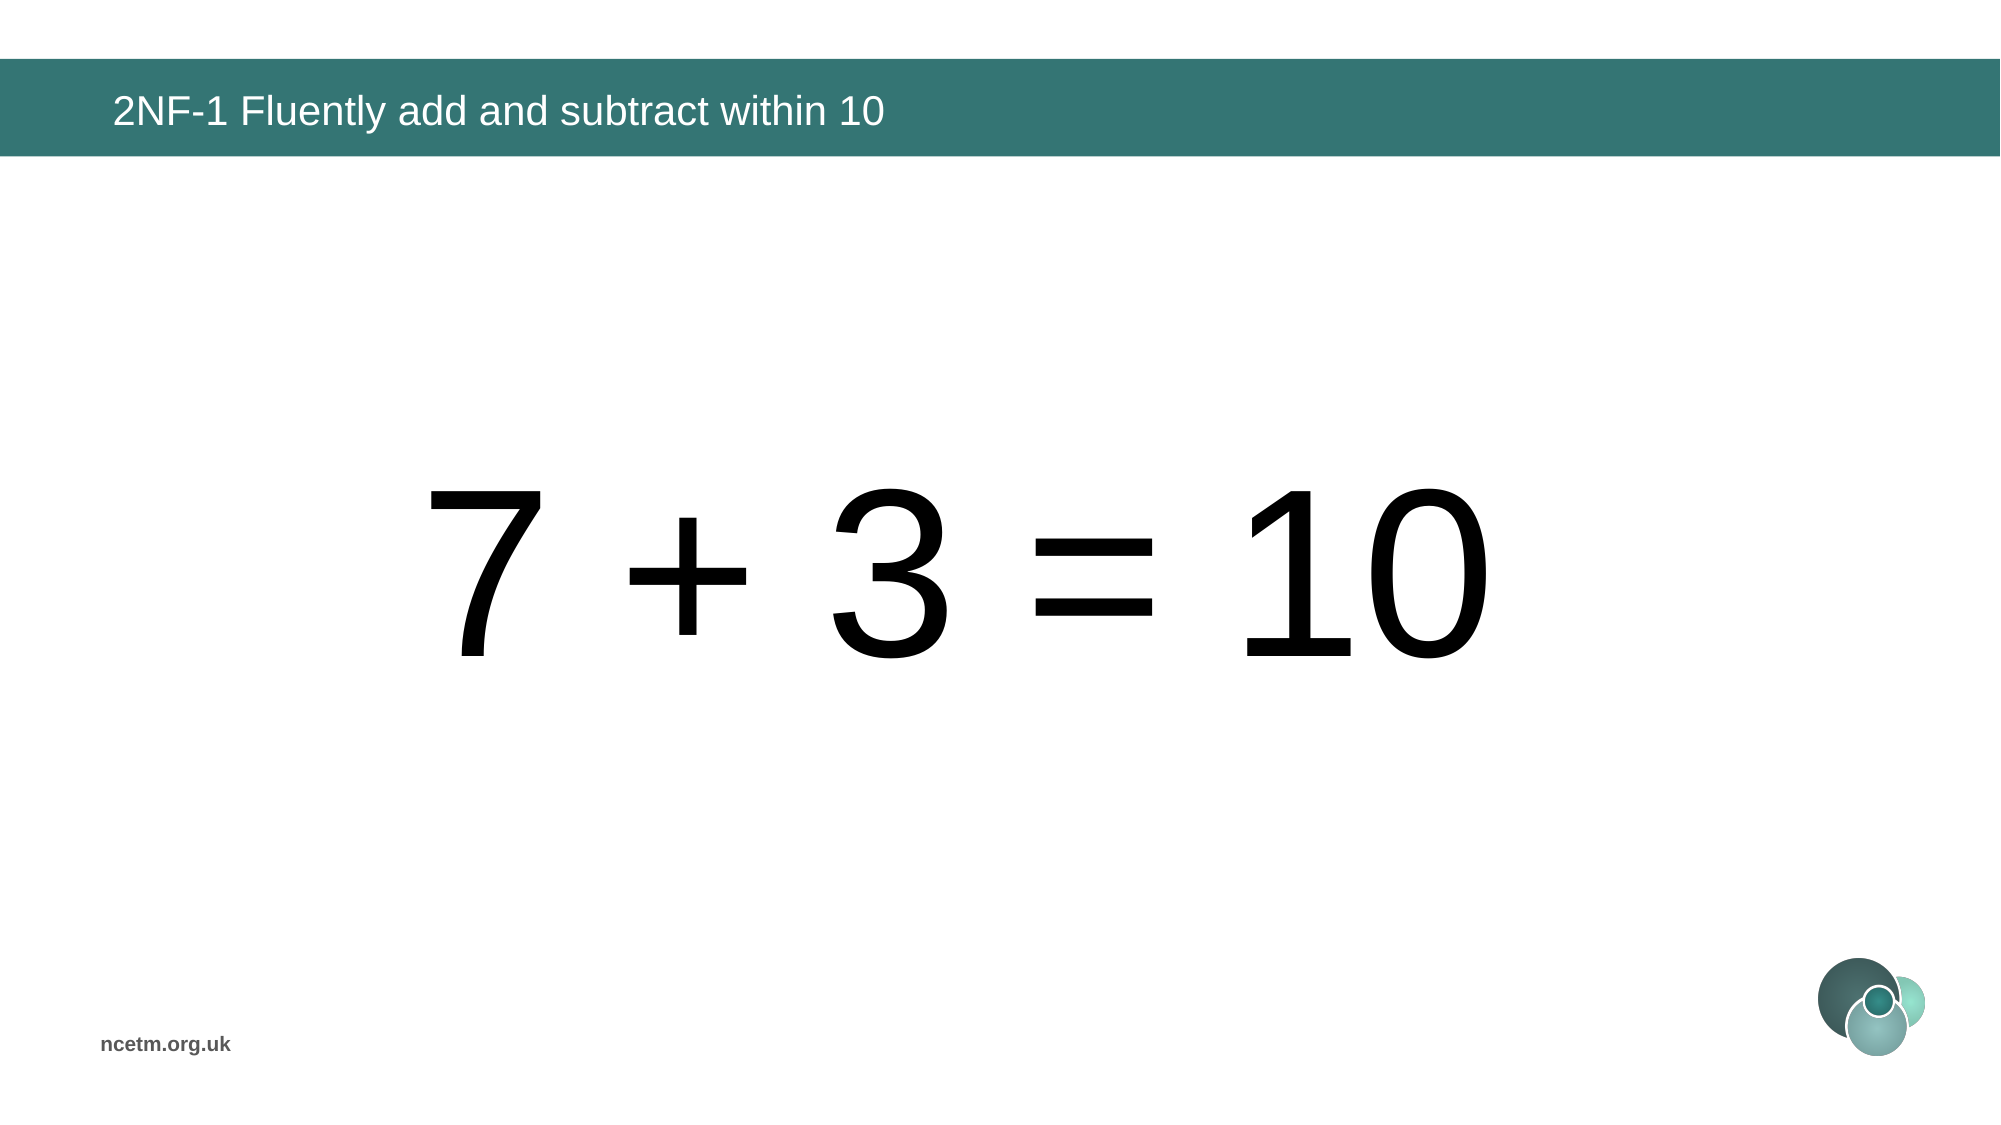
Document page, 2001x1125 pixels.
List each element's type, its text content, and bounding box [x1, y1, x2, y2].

picture [1818, 958, 1925, 1056]
title 2NF-1 Fluently add and subtract within 10 [97, 76, 1945, 147]
text_box 10 [1214, 409, 1511, 712]
text_box 7 + 3 = [404, 409, 1214, 712]
